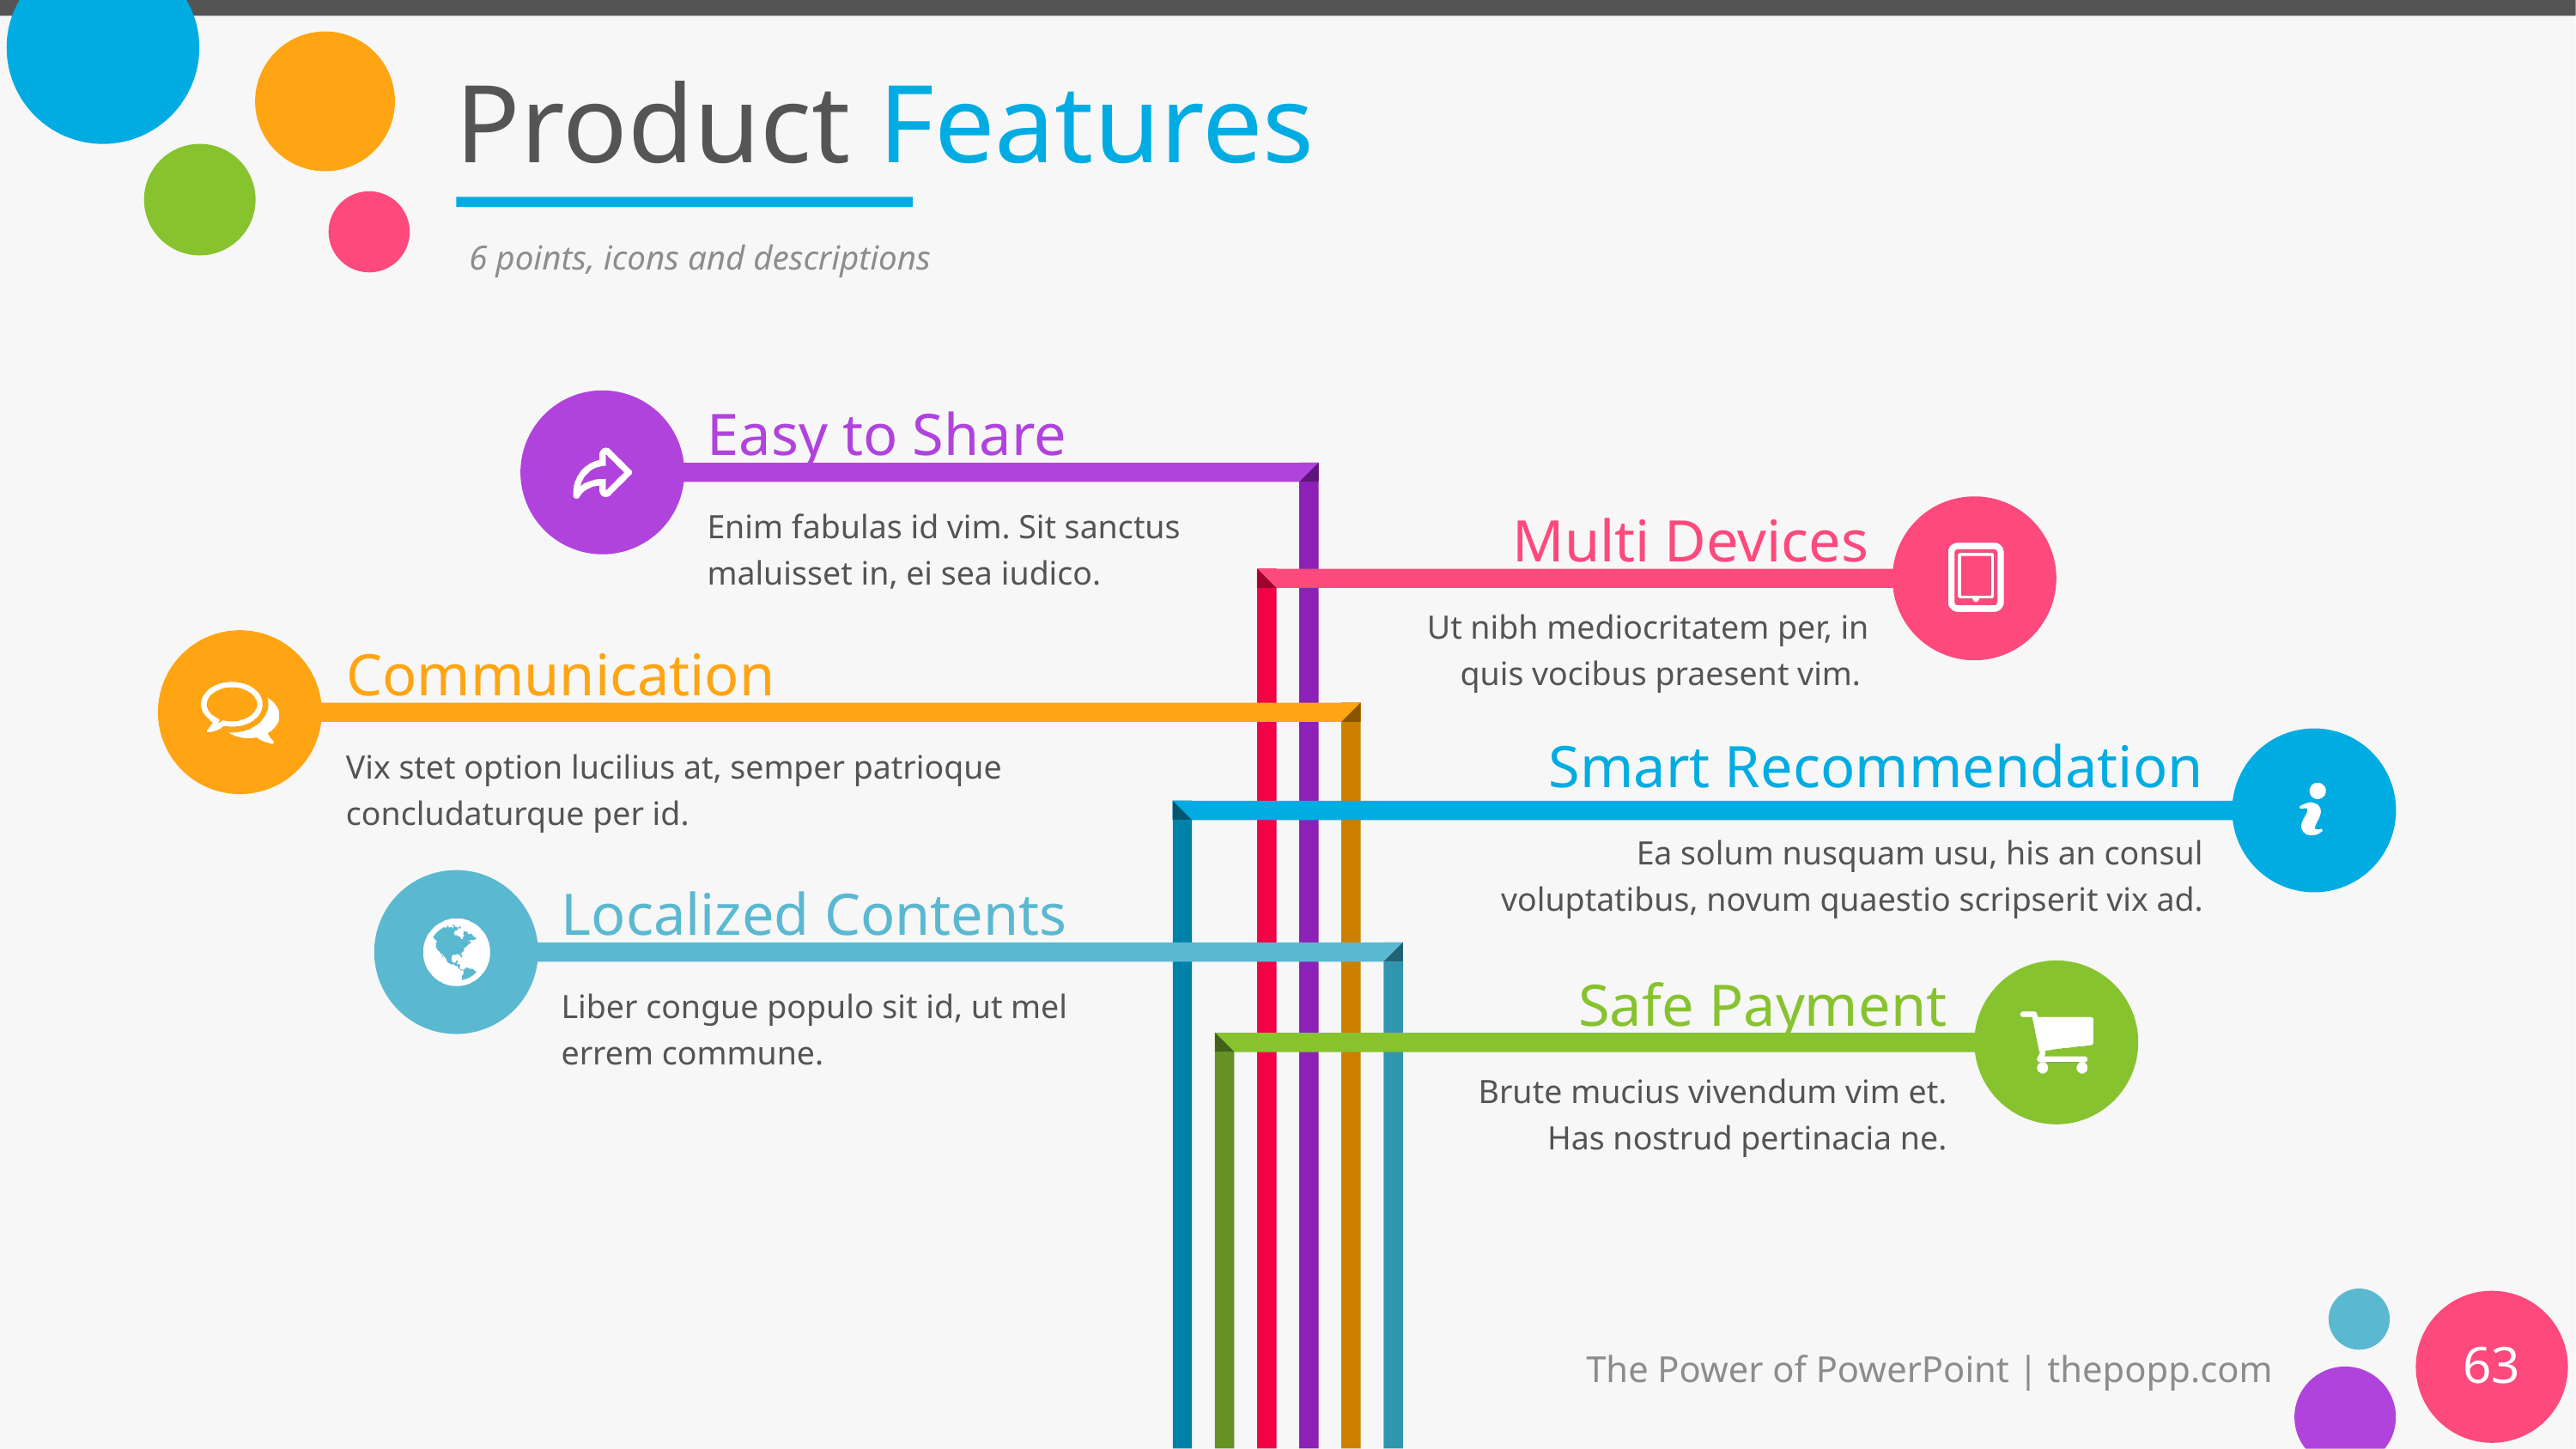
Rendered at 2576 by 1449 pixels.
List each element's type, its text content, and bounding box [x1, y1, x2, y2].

list Ut nibh mediocritatem per, in quis vocibus praesent vim. [1383, 587, 1893, 718]
picture [2310, 783, 2325, 798]
list Liber congue populo sit id, ut mel errem commune. [538, 967, 1127, 1111]
picture [1935, 538, 2014, 618]
list Brute mucius vivendum vim et. Has nostrud pertinacia ne. [1442, 1052, 1971, 1181]
list Communication [323, 612, 1113, 714]
list Multi Devices [1385, 480, 1893, 582]
picture [416, 912, 495, 991]
list Easy to Share [684, 373, 1277, 475]
slide_number 63 [2415, 1328, 2568, 1406]
list Smart Recommendation [1443, 705, 2227, 807]
title Product Features [433, 34, 2454, 204]
picture [2300, 803, 2322, 834]
footer The Power of PowerPoint | thepopp.com [1479, 1332, 2296, 1410]
list Vix stet option lucilius at, semper patrioque concludaturque per id. [323, 727, 1115, 857]
list Localized Contents [538, 852, 1131, 955]
list 6 points, icons and descriptions [446, 217, 2465, 288]
picture [562, 433, 642, 512]
list Ea solum nusquam usu, his an consul voluptatibus, novum quaestio scripserit vix ad. [1442, 813, 2227, 943]
picture [200, 672, 280, 752]
list Enim fabulas id vim. Sit sanctus maluisset in, ei sea iudico. [683, 487, 1216, 631]
list Safe Payment [1443, 943, 1971, 1046]
picture [2017, 1003, 2096, 1082]
